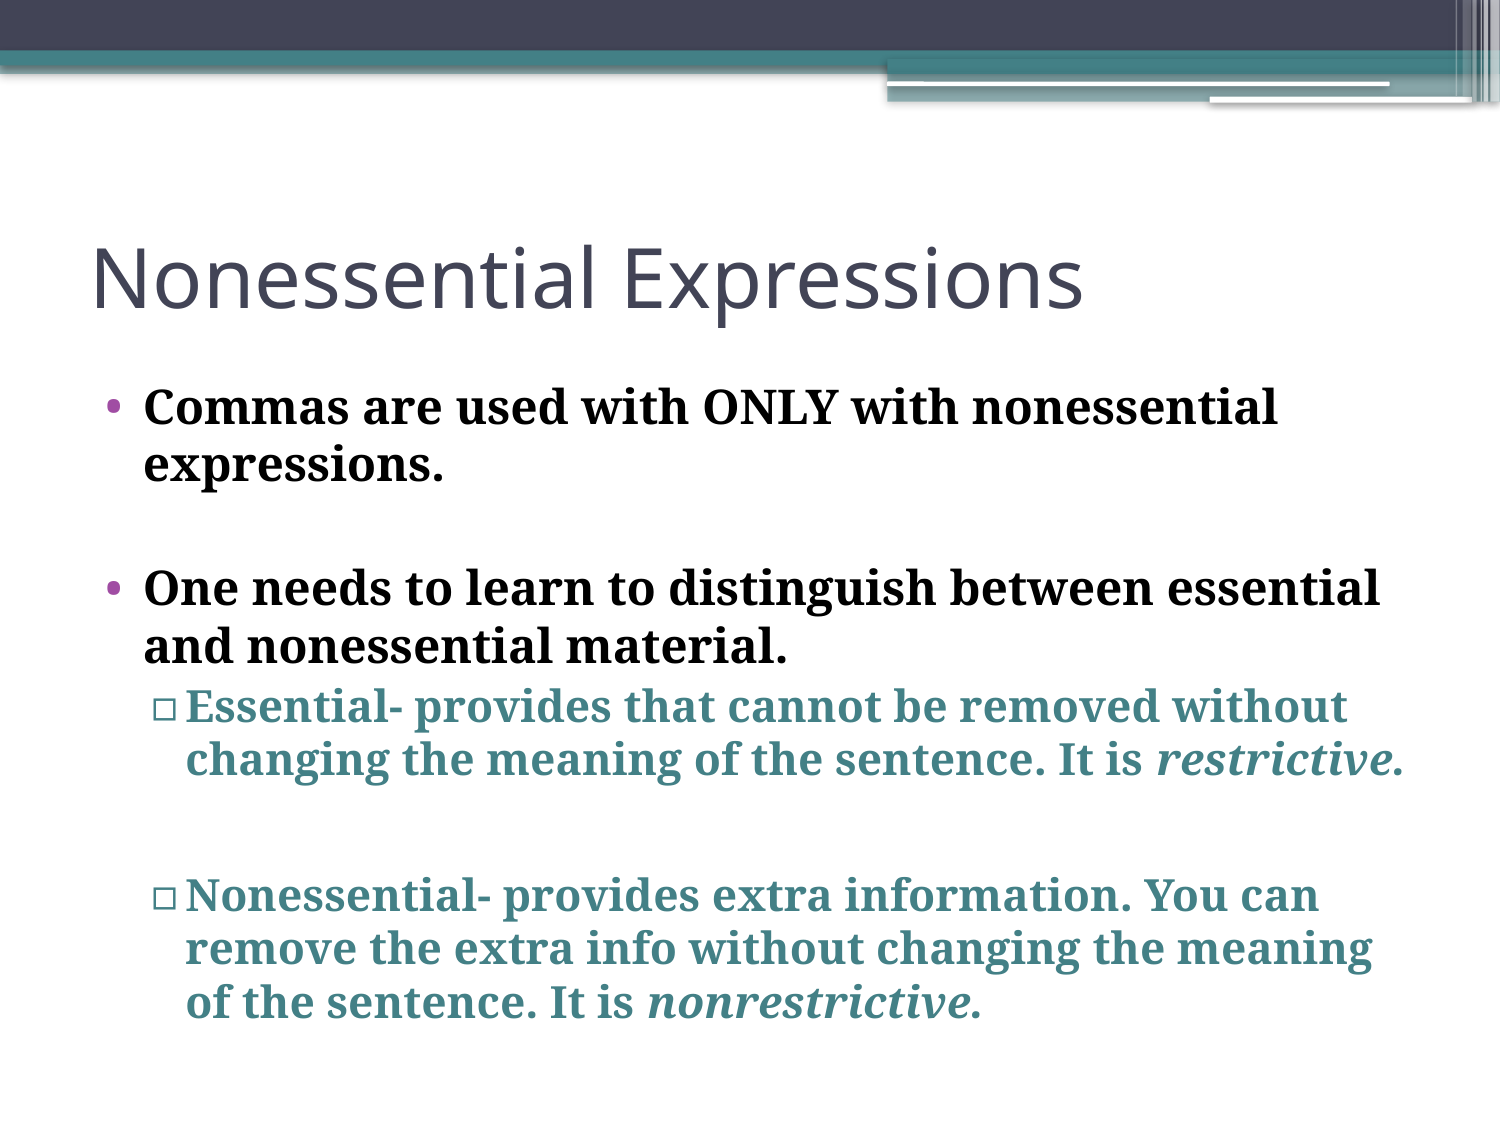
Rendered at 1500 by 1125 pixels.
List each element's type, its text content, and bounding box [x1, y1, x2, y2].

title Nonessential Expressions [75, 187, 1425, 363]
list Commas are used with ONLY with nonessential expressions. One needs to learn to distinguish between essential and nonessential material. Essential- provides that cannot be removed without changing the meaning of the sentence. It is restrictive. Nonessential- provides extra information. You can remove the extra info without changing the meaning of the sentence. It is nonrestrictive. [75, 368, 1425, 1079]
